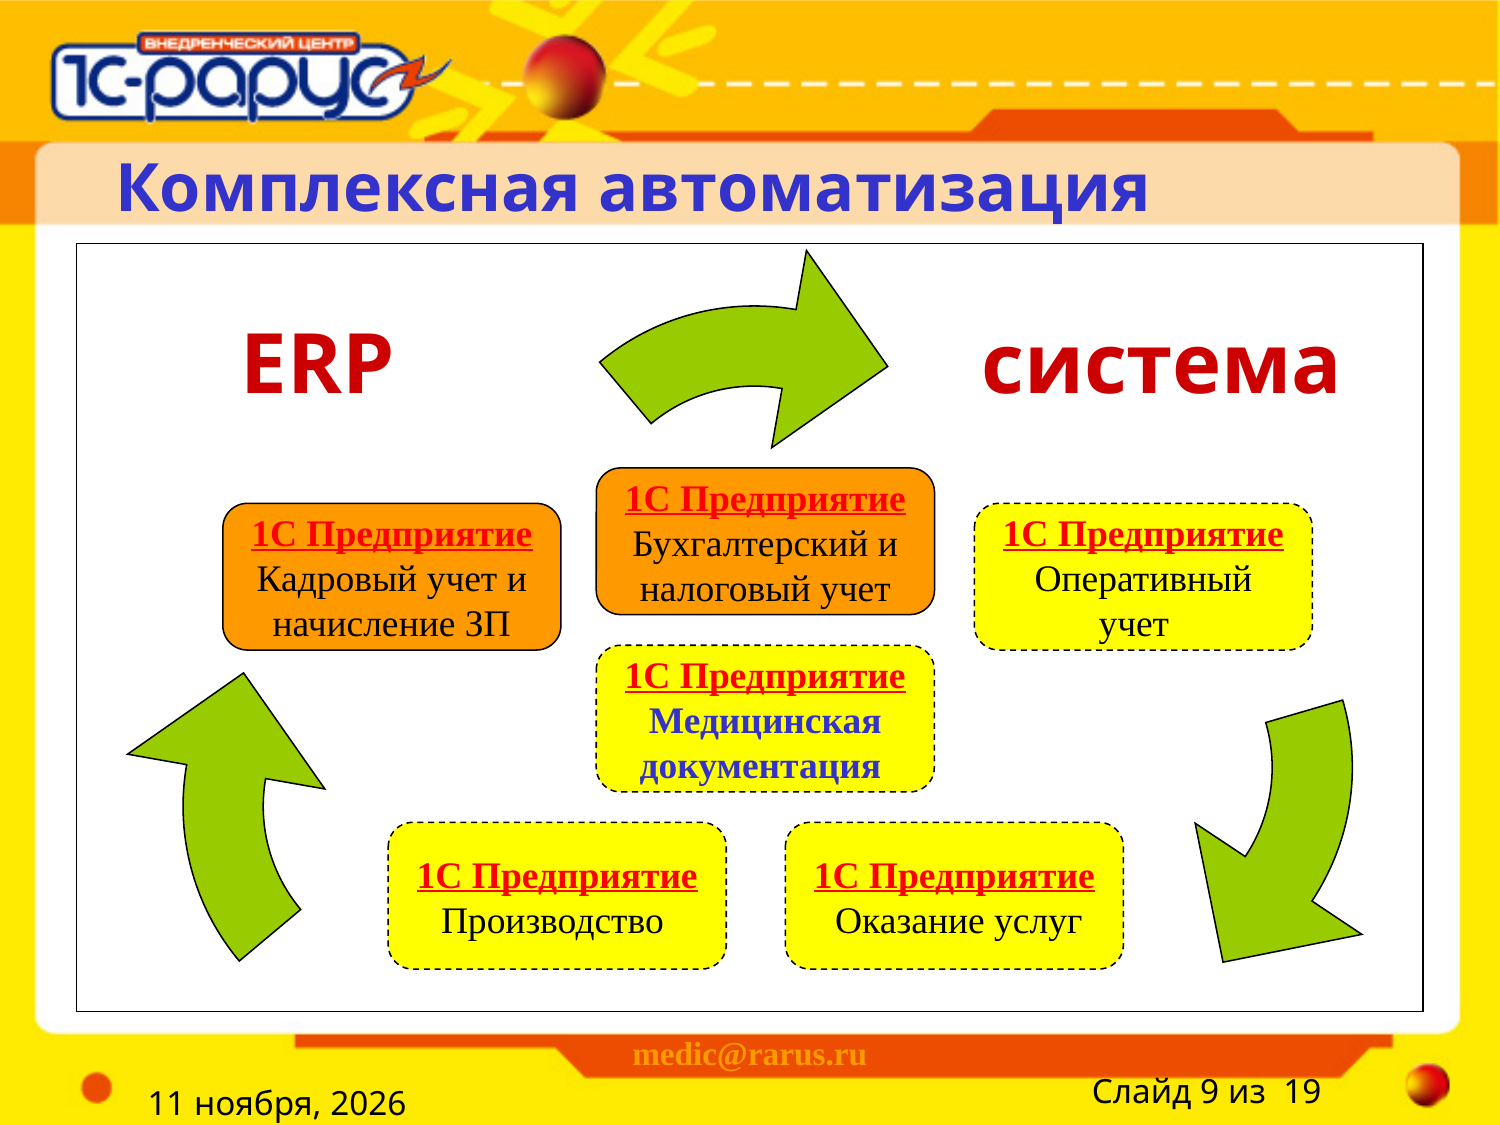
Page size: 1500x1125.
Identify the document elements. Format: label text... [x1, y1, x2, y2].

text_box 1С Предприятие Оперативный учет [974, 503, 1313, 651]
title Комплексная автоматизация [100, 136, 1454, 232]
text_box 1С Предприятие Производство [388, 822, 727, 970]
text_box 1С Предприятие Оказание услуг [785, 822, 1124, 970]
text_box 1С Предприятие Бухгалтерский и налоговый учет [596, 467, 935, 615]
text_box 1С Предприятие Медицинская документация [596, 645, 935, 792]
picture [0, 0, 1500, 1125]
text_box 18 мая 2011 г. [123, 1034, 644, 1125]
text_box 1С Предприятие Кадровый учет и начисление ЗП [222, 503, 561, 651]
text_box medic@rarus.ru [512, 1024, 988, 1103]
text_box [76, 243, 1424, 1012]
